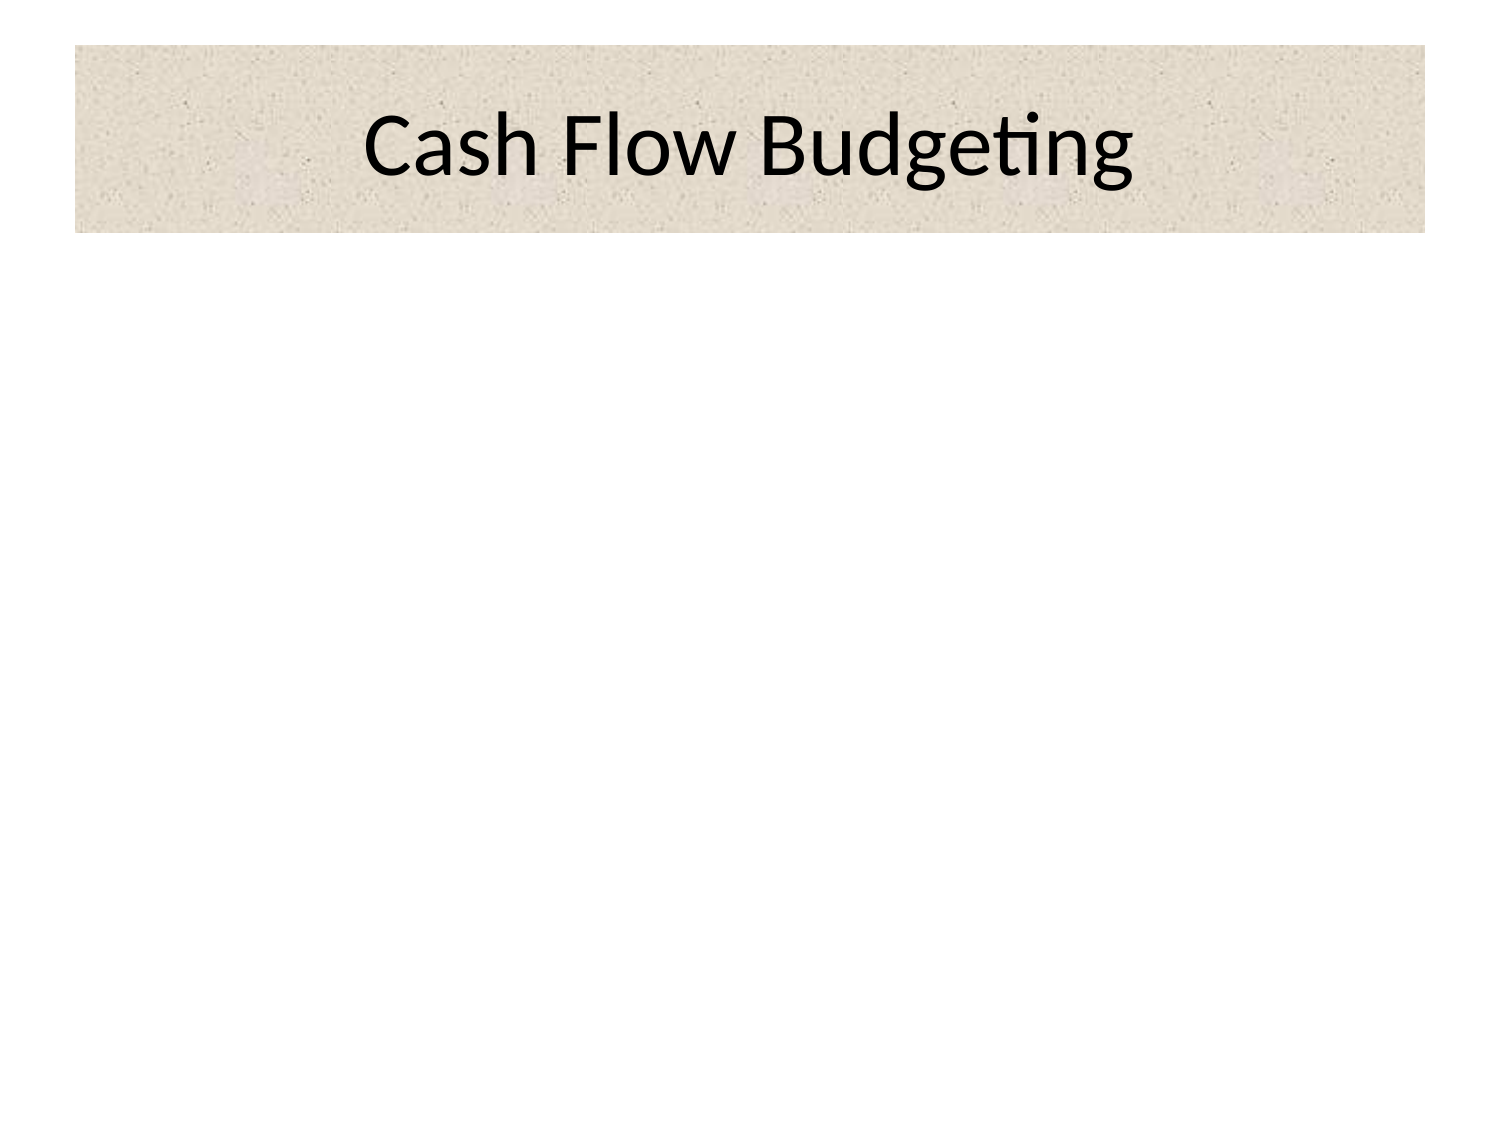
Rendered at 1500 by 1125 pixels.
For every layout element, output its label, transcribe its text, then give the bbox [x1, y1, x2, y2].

title Cash Flow Budgeting [75, 45, 1425, 233]
